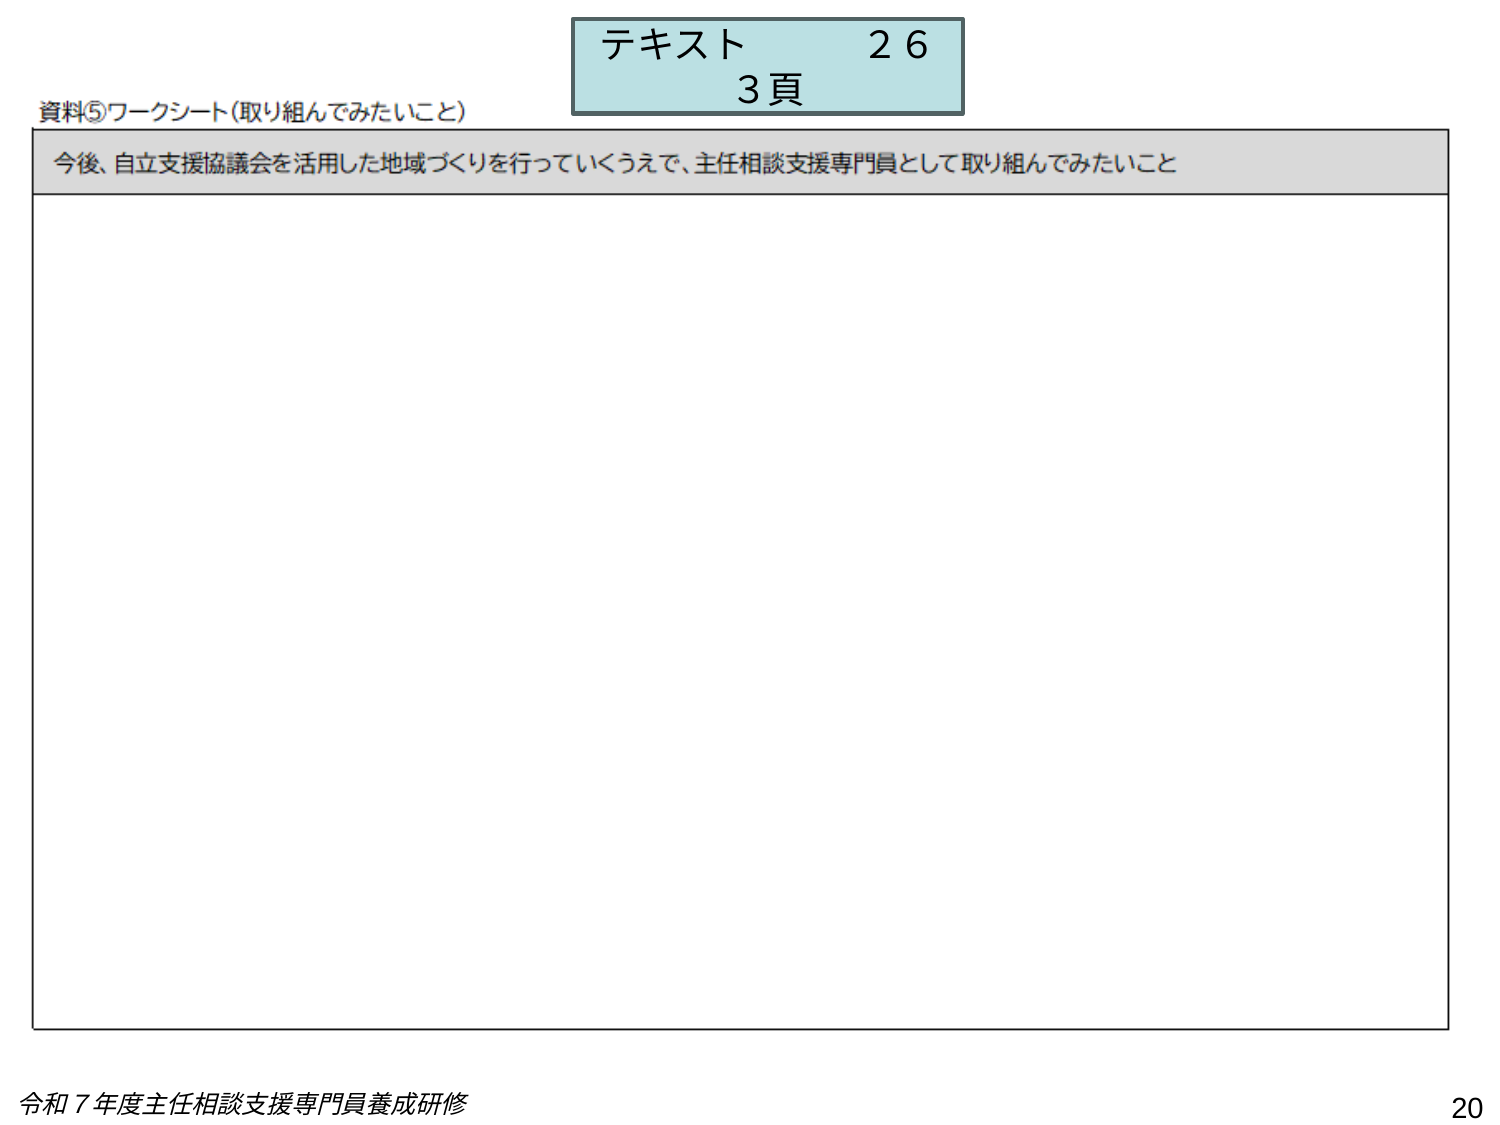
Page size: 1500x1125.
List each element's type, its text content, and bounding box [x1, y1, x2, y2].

slide_number 20 [1148, 1081, 1499, 1125]
text_box テキスト ２６３頁 [571, 17, 965, 66]
picture [14, 67, 1486, 1058]
footer 令和７年度主任相談支援専門員養成研修 [1, 1080, 547, 1125]
